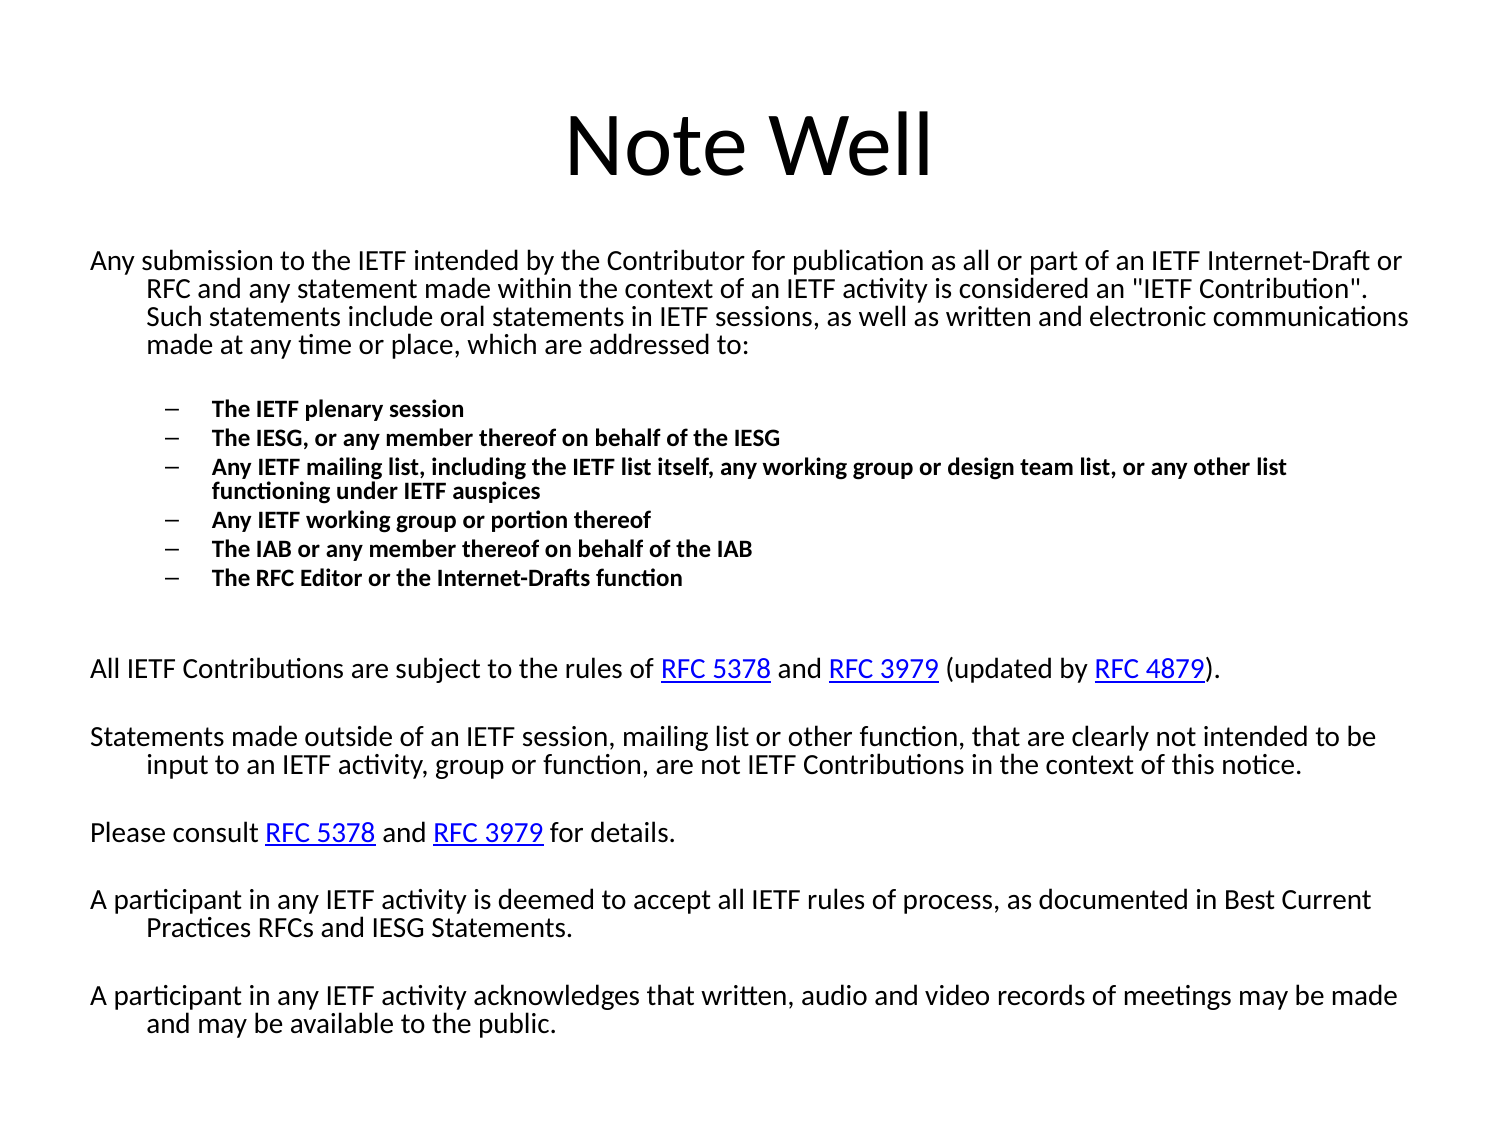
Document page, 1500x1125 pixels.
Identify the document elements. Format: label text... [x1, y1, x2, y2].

list Any submission to the IETF intended by the Contributor for publication as all or part of an IETF Internet-Draft or RFC and any statement made within the context of an IETF activity is considered an "IETF Contribution". Such statements include oral statements in IETF sessions, as well as written and electronic communications made at any time or place, which are addressed to: The IETF plenary session The IESG, or any member thereof on behalf of the IESG Any IETF mailing list, including the IETF list itself, any working group or design team list, or any other list functioning under IETF auspices Any IETF working group or portion thereof The IAB or any member thereof on behalf of the IAB The RFC Editor or the Internet-Drafts function All IETF Contributions are subject to the rules of RFC 5378 and RFC 3979 (updated by RFC 4879). Statements made outside of an IETF session, mailing list or other function, that are clearly not intended to be input to an IETF activity, group or function, are not IETF Contributions in the context of this notice. Please consult RFC 5378 and RFC 3979 for details. A participant in any IETF activity is deemed to accept all IETF rules of process, as documented in Best Current Practices RFCs and IESG Statements. A participant in any IETF activity acknowledges that written, audio and video records of meetings may be made and may be available to the public. [75, 200, 1425, 1063]
title Note Well [75, 45, 1425, 200]
